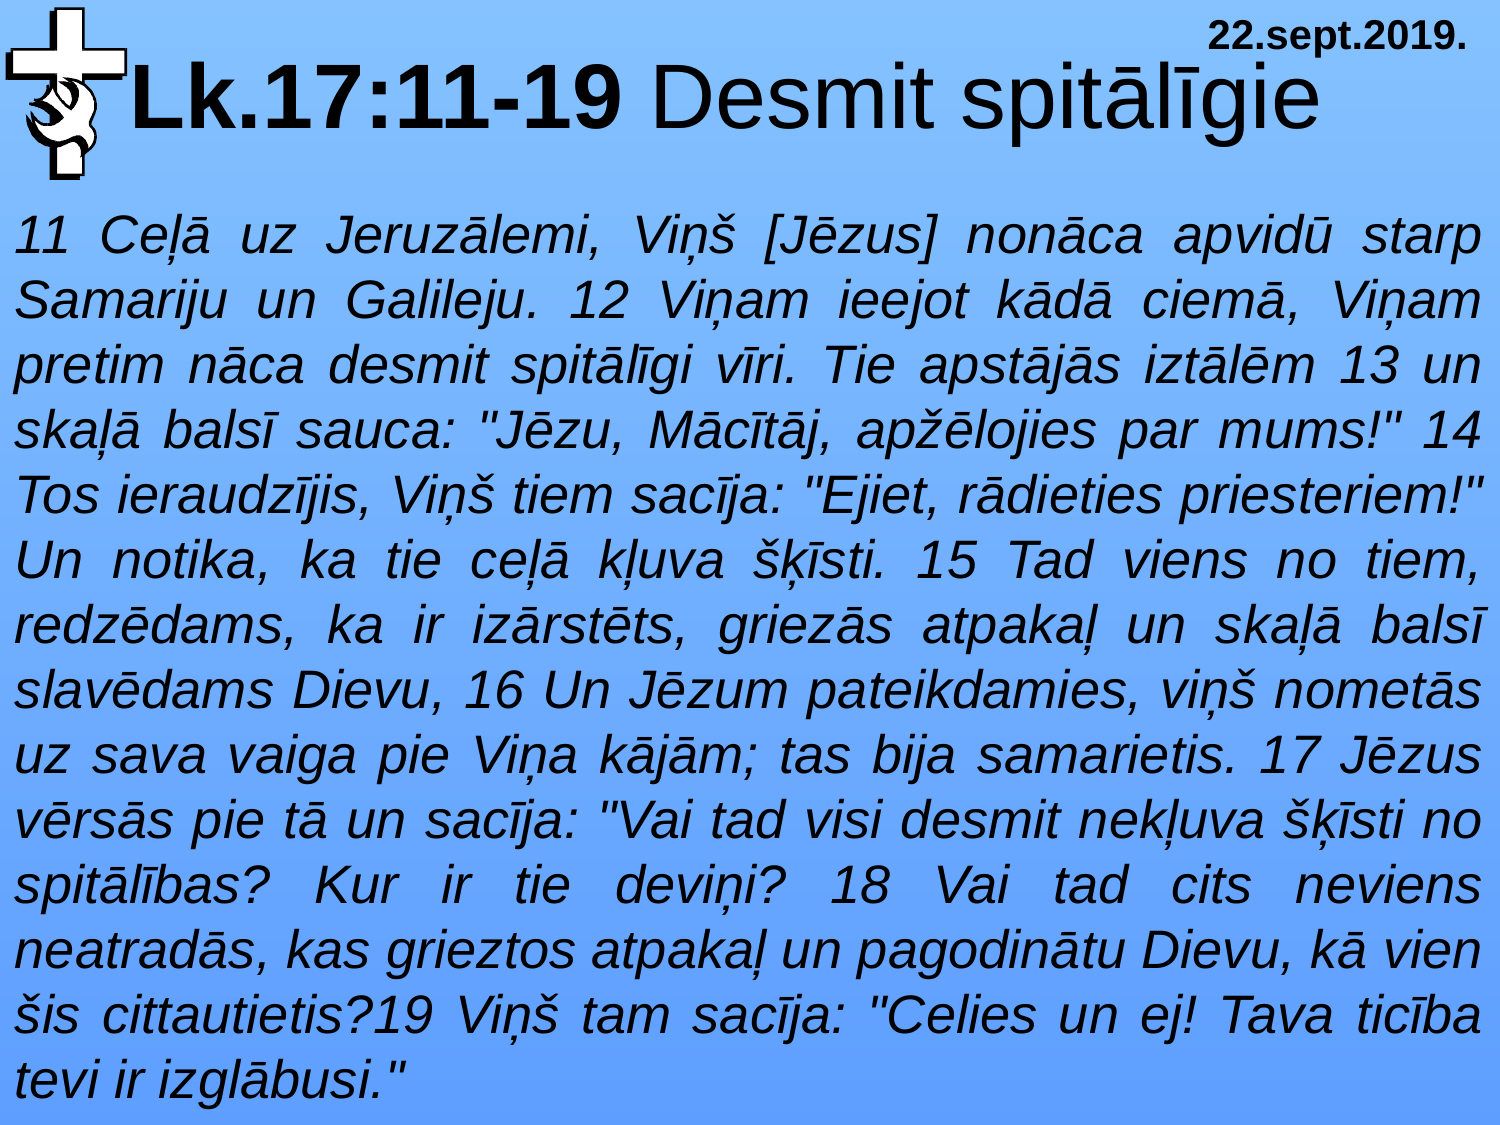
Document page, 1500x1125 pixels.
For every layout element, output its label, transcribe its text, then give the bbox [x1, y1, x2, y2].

text_box 11 Ceļā uz Jeruzālemi, Viņš [Jēzus] nonāca apvidū starp Samariju un Galileju. 12 Viņam ieejot kādā ciemā, Viņam pretim nāca desmit spitālīgi vīri. Tie apstājās iztālēm 13 un skaļā balsī sauca: "Jēzu, Mācītāj, apžēlojies par mums!" 14 Tos ieraudzījis, Viņš tiem sacīja: "Ejiet, rādieties priesteriem!" Un notika, ka tie ceļā kļuva šķīsti. 15 Tad viens no tiem, redzēdams, ka ir izārstēts, griezās atpakaļ un skaļā balsī slavēdams Dievu, 16 Un Jēzum pateikdamies, viņš nometās uz sava vaiga pie Viņa kājām; tas bija samarietis. 17 Jēzus vērsās pie tā un sacīja: "Vai tad visi desmit nekļuva šķīsti no spitālības? Kur ir tie deviņi? 18 Vai tad cits neviens neatradās, kas grieztos atpakaļ un pagodinātu Dievu, kā vien šis cittautietis?19 Viņš tam sacīja: "Celies un ej! Tava ticība tevi ir izglābusi." [0, 192, 1500, 1117]
text_box 22.sept.2019. [1175, 0, 1500, 65]
title Lk.17:11-19 Desmit spitālīgie [132, 18, 1365, 166]
picture [5, 6, 128, 181]
